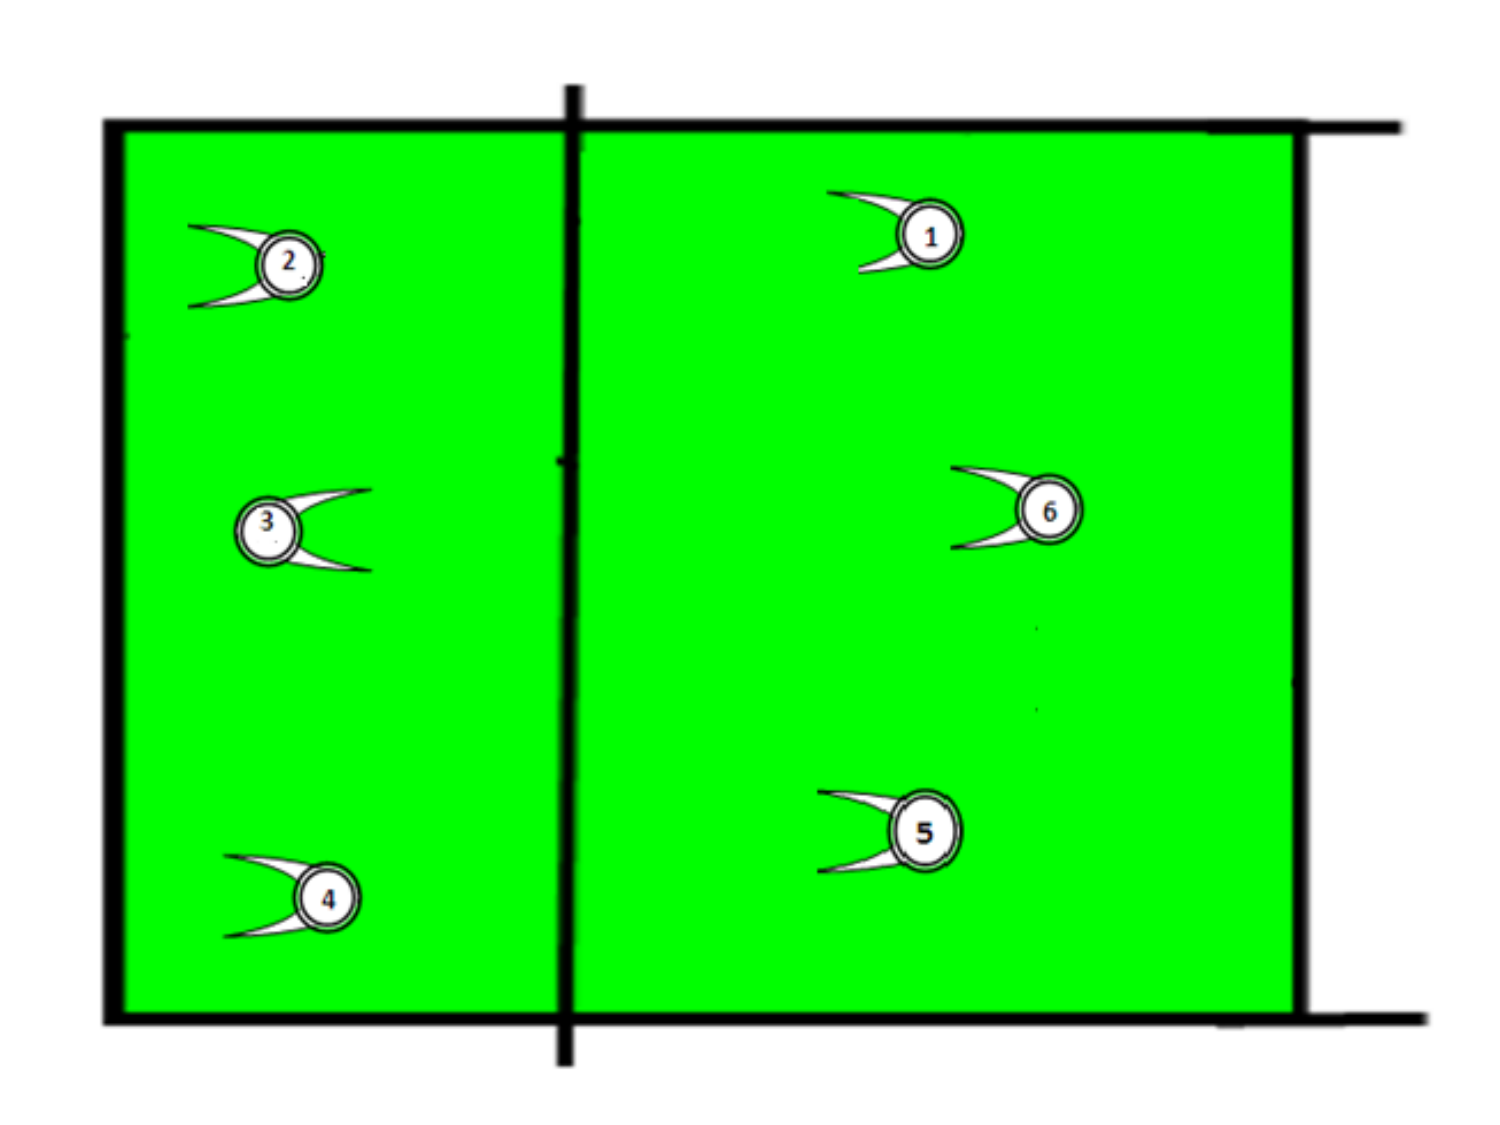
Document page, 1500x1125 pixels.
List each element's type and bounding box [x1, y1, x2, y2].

picture [62, 37, 1445, 1088]
